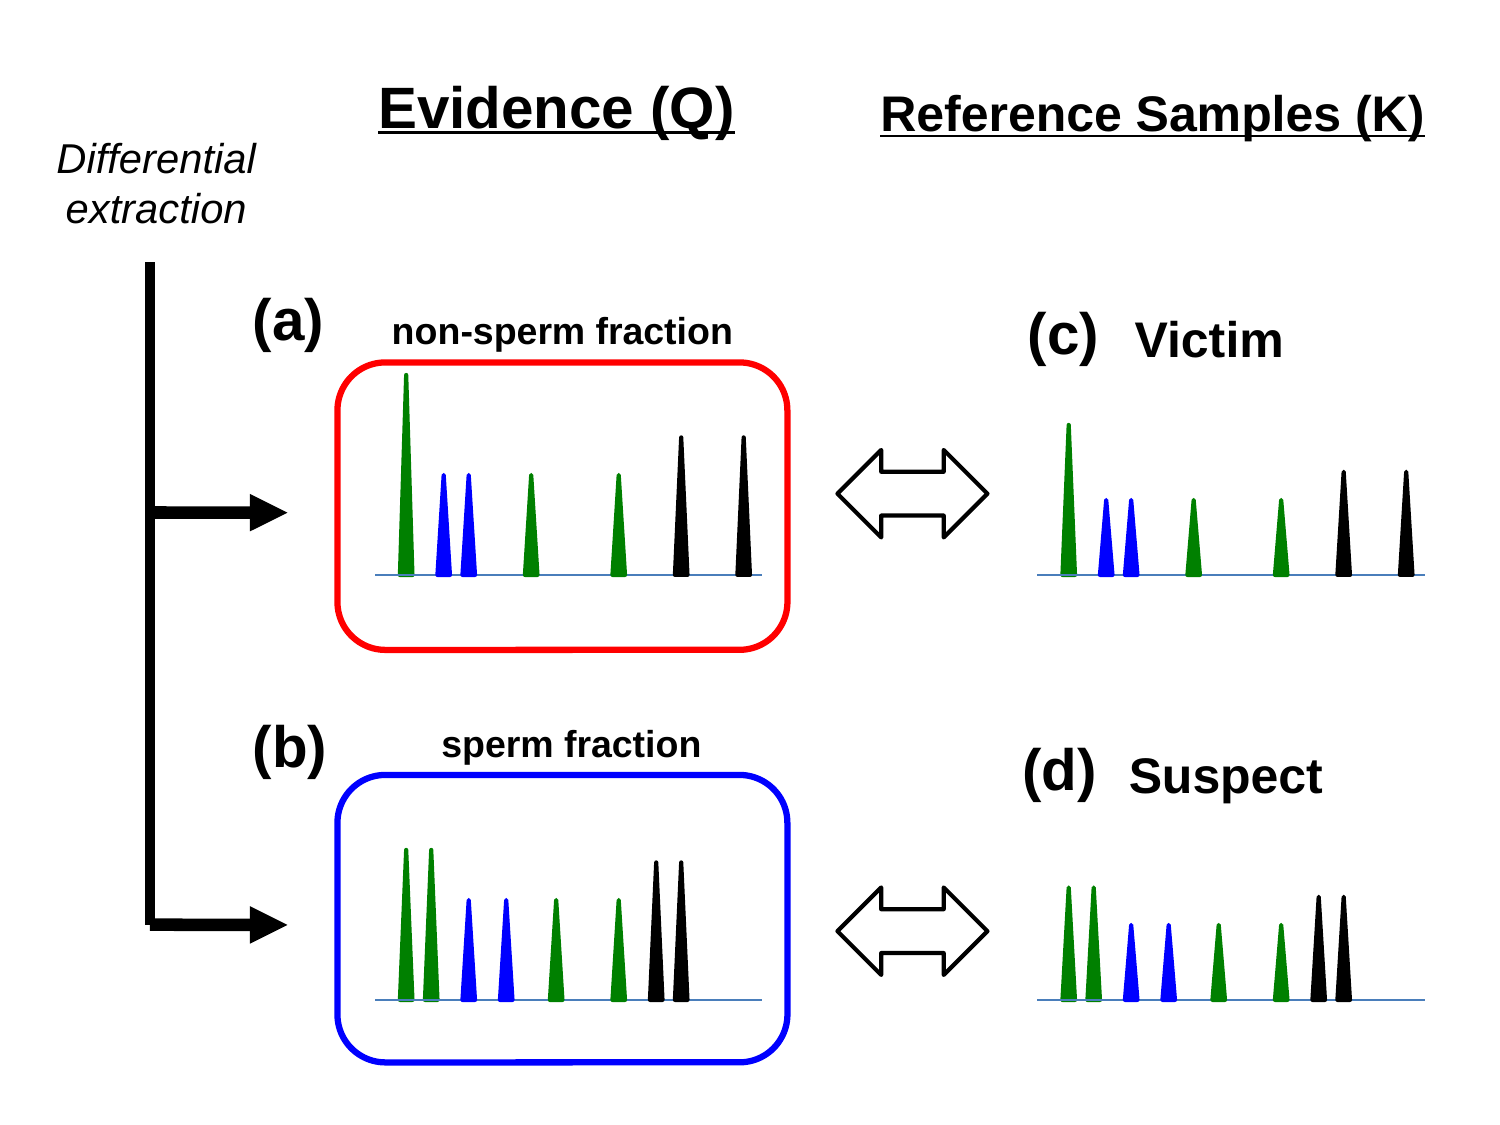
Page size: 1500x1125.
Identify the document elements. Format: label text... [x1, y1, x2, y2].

text_box [672, 860, 690, 999]
text_box [1272, 497, 1290, 574]
text_box [1335, 894, 1352, 999]
text_box (c) [1013, 289, 1115, 374]
text_box [610, 472, 628, 574]
text_box [497, 897, 515, 999]
text_box sperm fraction [426, 712, 717, 773]
text_box [610, 897, 628, 999]
text_box [647, 860, 665, 999]
text_box [1097, 497, 1115, 574]
text_box [1160, 922, 1177, 999]
text_box [1122, 497, 1140, 574]
text_box Evidence (Q) [363, 62, 750, 148]
text_box [1310, 894, 1328, 999]
text_box [835, 448, 990, 540]
text_box [435, 472, 452, 574]
text_box [335, 360, 790, 652]
text_box [1397, 469, 1415, 574]
text_box non-sperm fraction [376, 299, 749, 360]
text_box [1210, 922, 1228, 999]
text_box [1335, 469, 1352, 574]
text_box [835, 885, 990, 977]
text_box (b) [238, 701, 343, 787]
text_box Differential extraction [37, 124, 275, 240]
text_box [460, 897, 478, 999]
text_box Reference Samples (K) [865, 74, 1440, 149]
text_box (d) [1007, 725, 1112, 810]
text_box (a) [238, 275, 340, 360]
text_box [397, 372, 415, 574]
text_box [1085, 885, 1103, 999]
text_box [672, 435, 690, 574]
text_box [1060, 422, 1078, 574]
text_box [1185, 497, 1202, 574]
text_box [1122, 922, 1140, 999]
text_box [522, 472, 540, 574]
text_box [1060, 885, 1078, 999]
text_box [547, 897, 565, 999]
text_box [1272, 922, 1290, 999]
text_box [335, 772, 790, 1065]
text_box [735, 435, 752, 574]
text_box Suspect [1113, 736, 1338, 812]
text_box Victim [1119, 299, 1300, 375]
text_box [460, 472, 478, 574]
